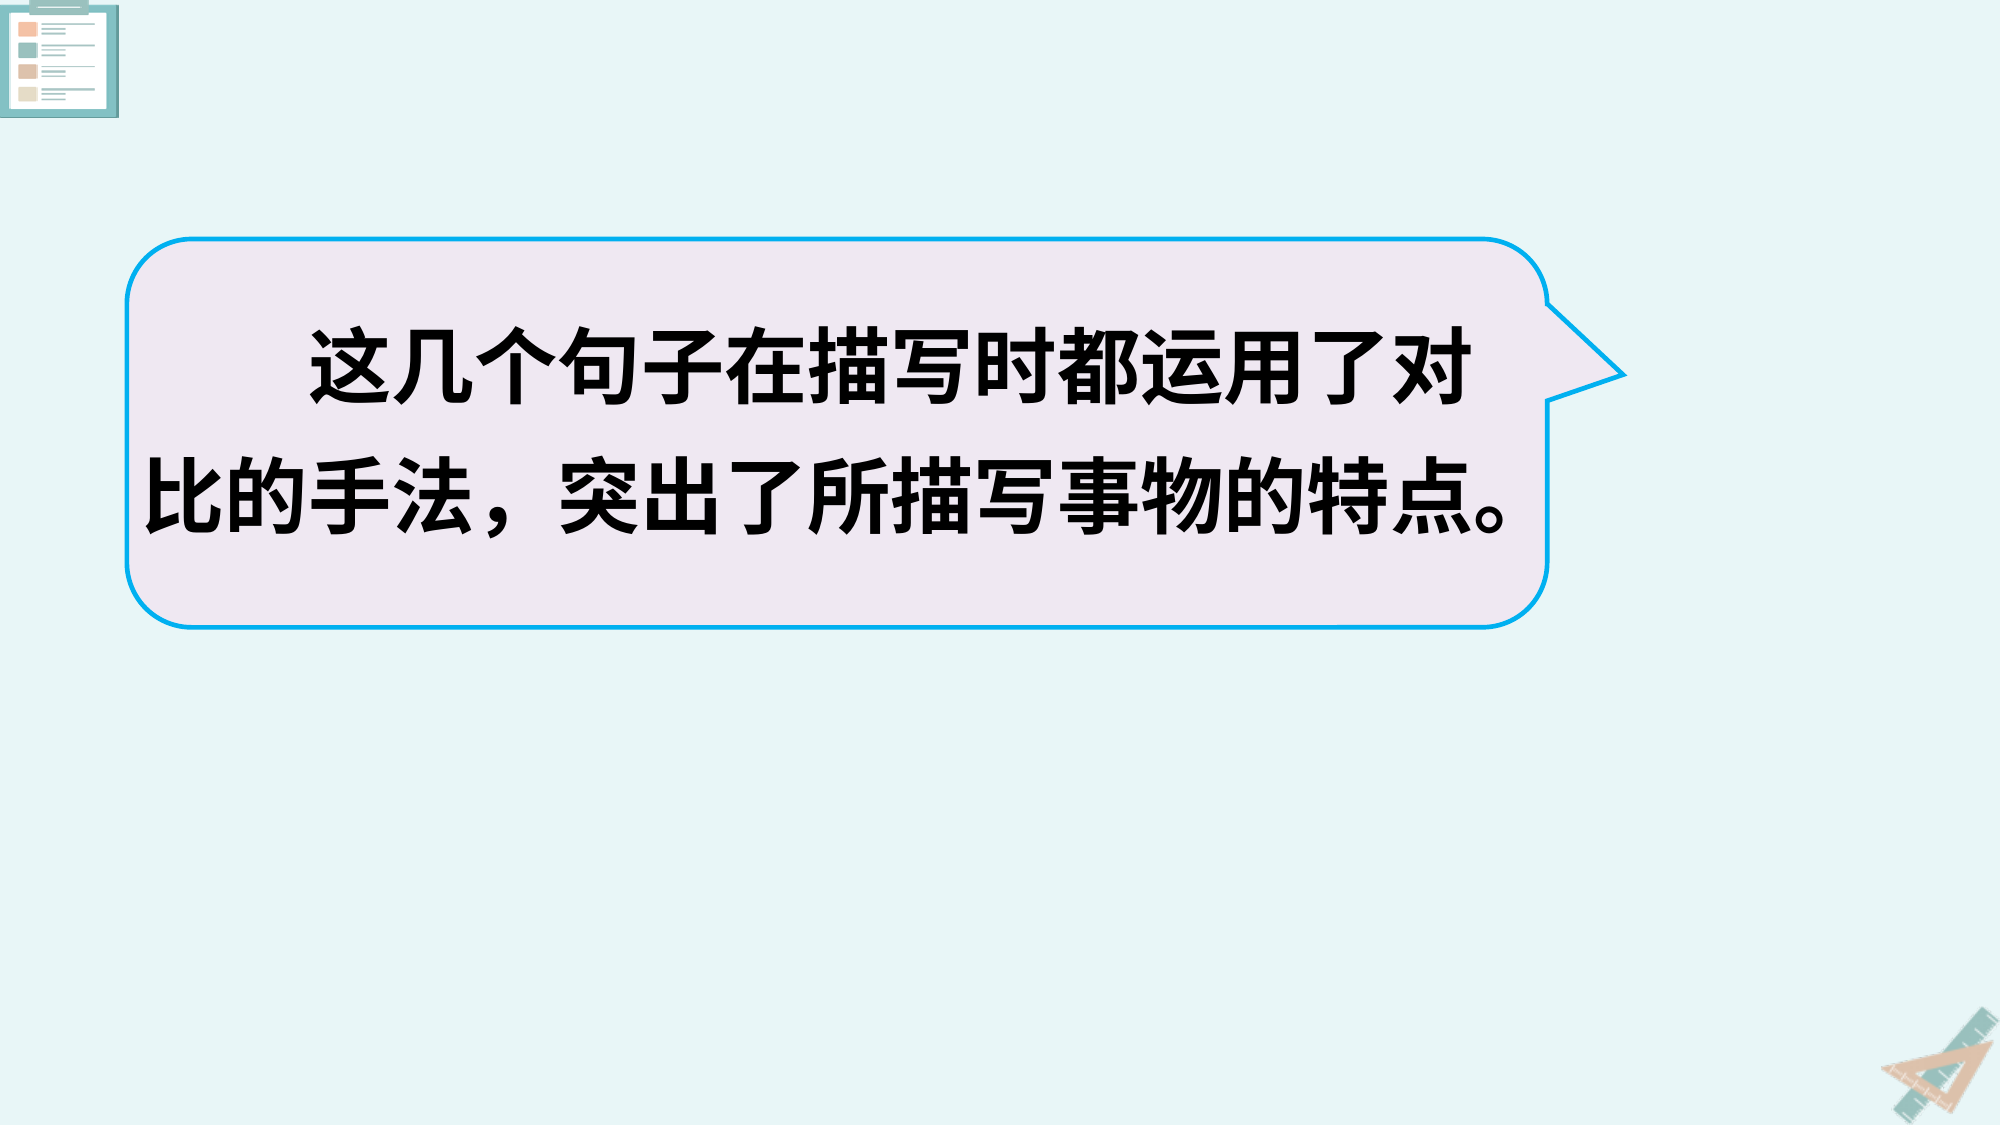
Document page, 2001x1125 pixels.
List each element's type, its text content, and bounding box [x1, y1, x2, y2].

picture [0, 0, 119, 119]
picture [1881, 1006, 2000, 1125]
text_box [125, 237, 1626, 629]
text_box 这几个句子在描写时都运用了对比的手法，突出了所描写事物的特点。 [126, 277, 1515, 552]
